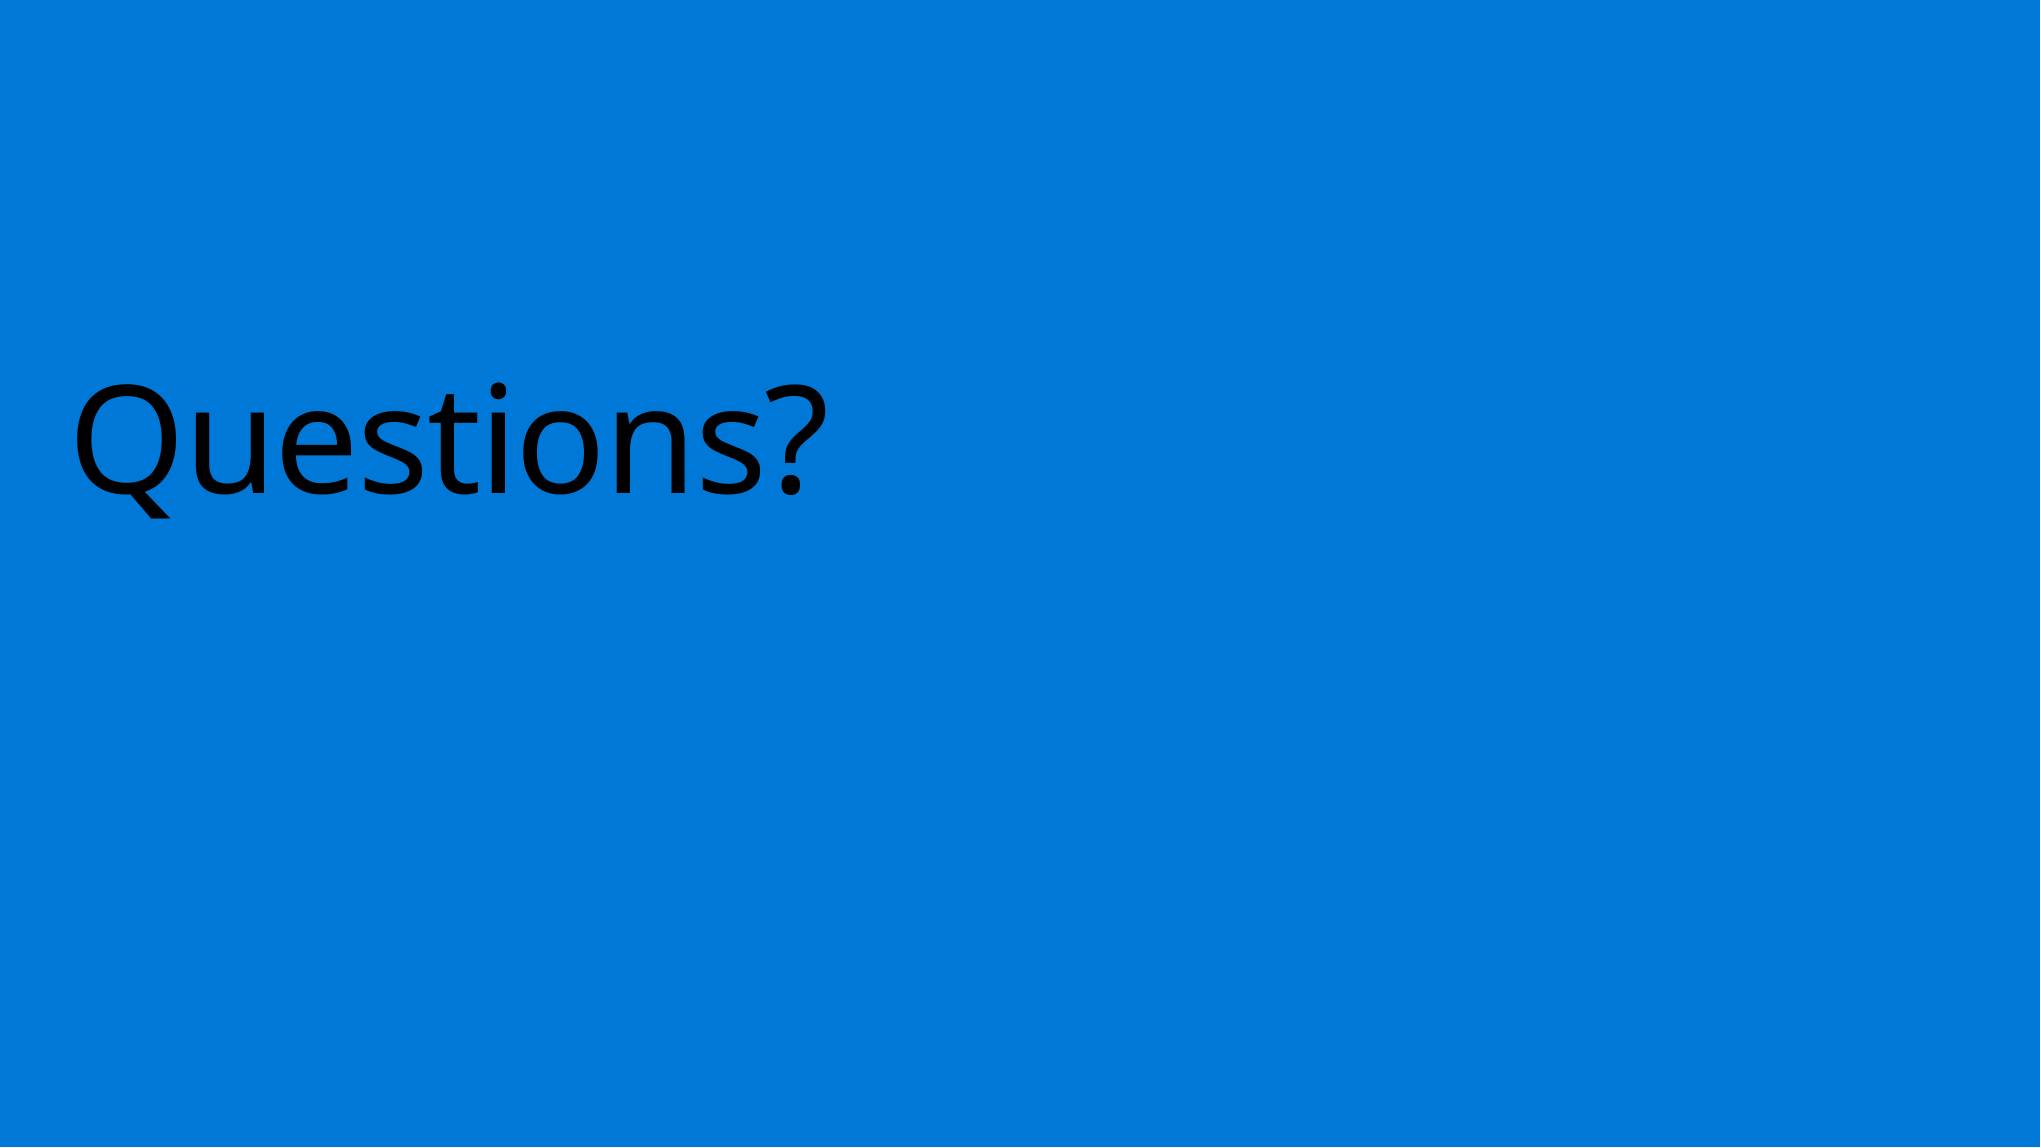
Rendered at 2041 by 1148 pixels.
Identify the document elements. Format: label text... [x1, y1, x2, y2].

title Questions? [45, 348, 1996, 543]
